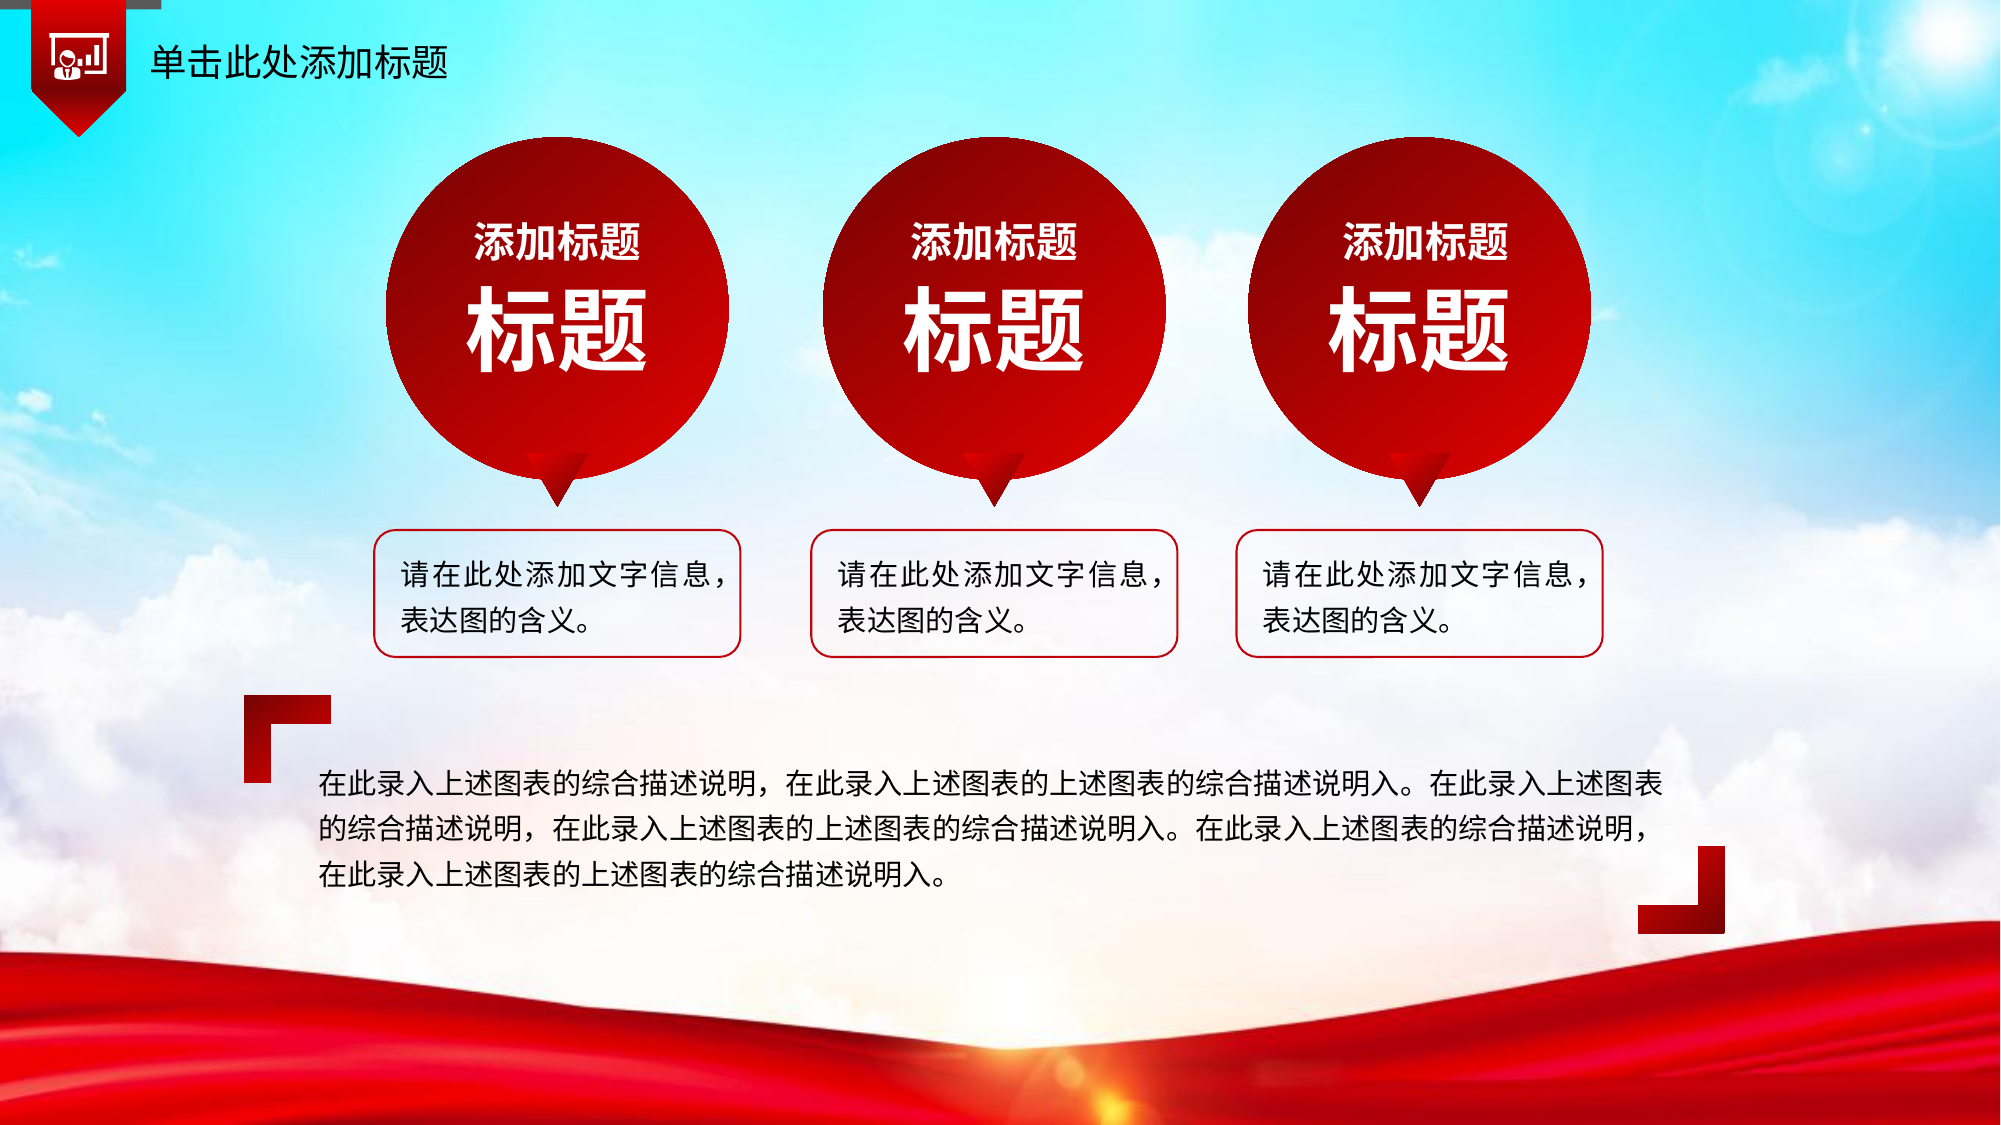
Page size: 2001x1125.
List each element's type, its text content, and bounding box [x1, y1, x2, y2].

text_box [31, 0, 127, 138]
picture [0, 0, 2001, 1125]
text_box [1638, 846, 1725, 934]
text_box [0, 0, 31, 10]
text_box [127, 0, 162, 10]
text_box [373, 528, 742, 659]
text_box 请在此处添加文字信息，表达图的含义。 [1248, 538, 1591, 645]
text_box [386, 137, 729, 507]
text_box [1235, 528, 1604, 659]
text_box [823, 137, 1166, 507]
text_box 请在此处添加文字信息，表达图的含义。 [386, 538, 729, 645]
text_box 在此录入上述图表的综合描述说明，在此录入上述图表的上述图表的综合描述说明入。在此录入上述图表的综合描述说明，在此录入上述图表的上述图表的综合描述说明入。在此录入上述图表的综合描述说明，在此录入上述图表的上述图表的综合描述说明入。 [303, 747, 1706, 899]
text_box [810, 528, 1179, 659]
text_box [1248, 137, 1591, 507]
text_box 单击此处添加标题 [137, 33, 472, 90]
text_box 请在此处添加文字信息，表达图的含义。 [823, 538, 1166, 645]
text_box [244, 695, 331, 783]
